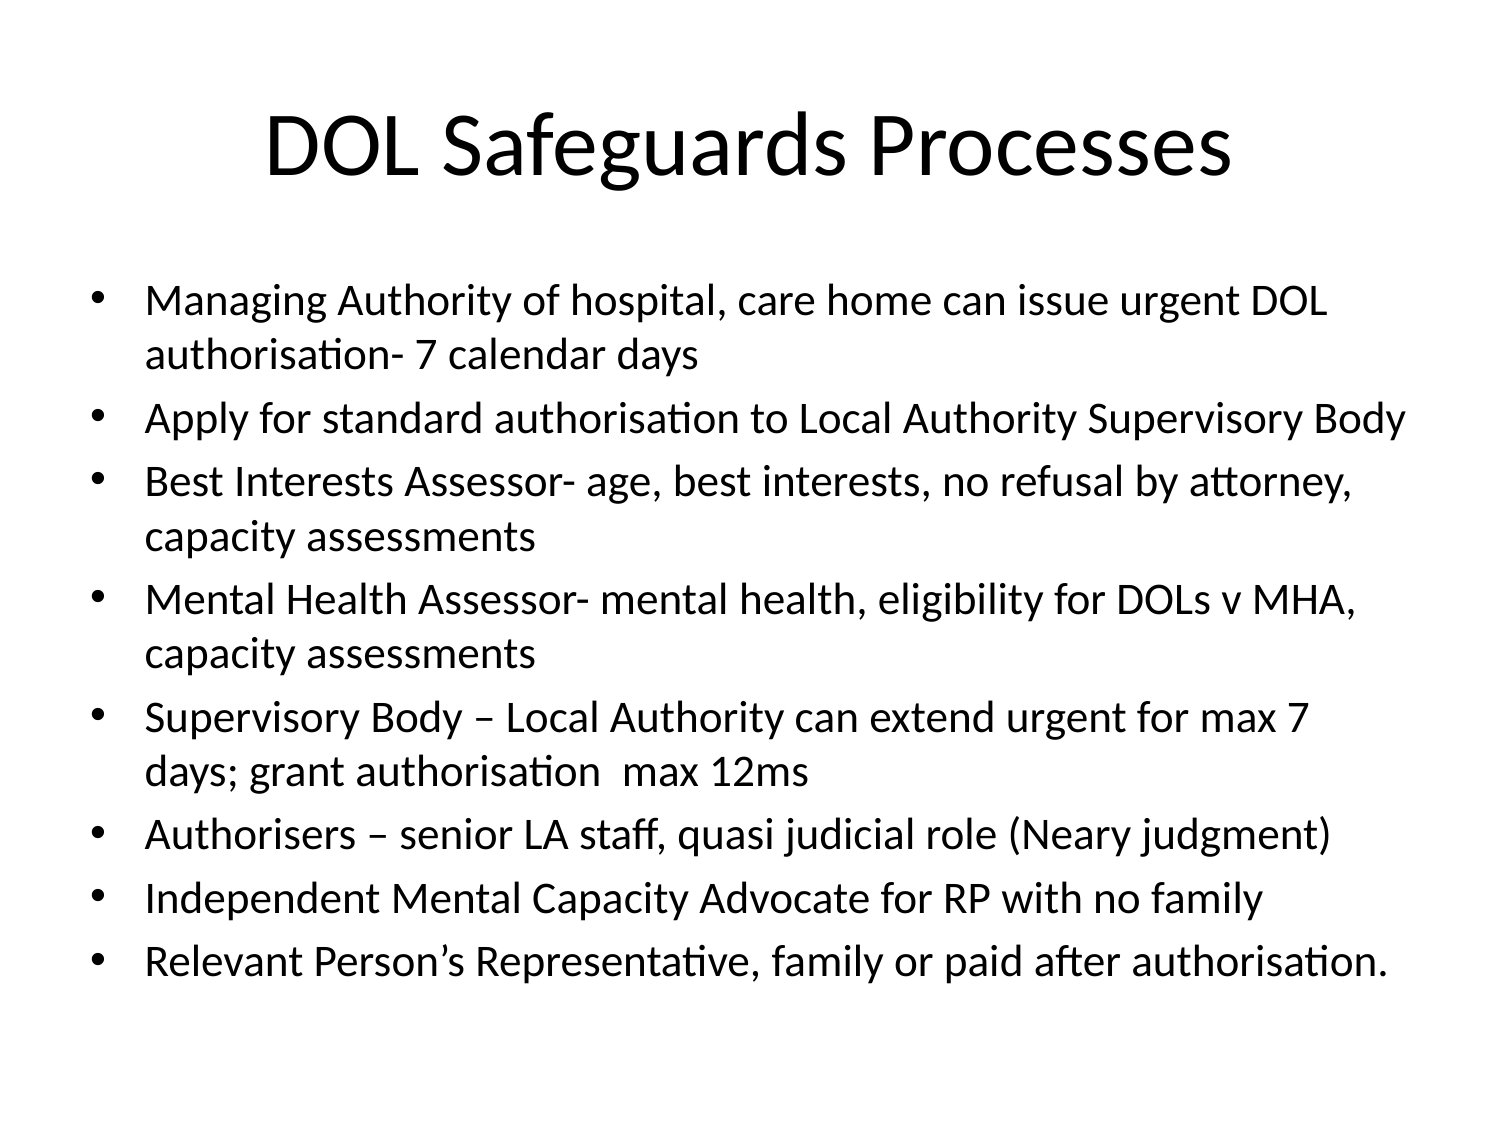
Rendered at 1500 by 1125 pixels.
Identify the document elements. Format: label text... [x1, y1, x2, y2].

title DOL Safeguards Processes [75, 45, 1425, 233]
list Managing Authority of hospital, care home can issue urgent DOL authorisation- 7 calendar days Apply for standard authorisation to Local Authority Supervisory Body Best Interests Assessor- age, best interests, no refusal by attorney, capacity assessments Mental Health Assessor- mental health, eligibility for DOLs v MHA, capacity assessments Supervisory Body – Local Authority can extend urgent for max 7 days; grant authorisation max 12ms Authorisers – senior LA staff, quasi judicial role (Neary judgment) Independent Mental Capacity Advocate for RP with no family Relevant Person’s Representative, family or paid after authorisation. [75, 262, 1425, 1005]
